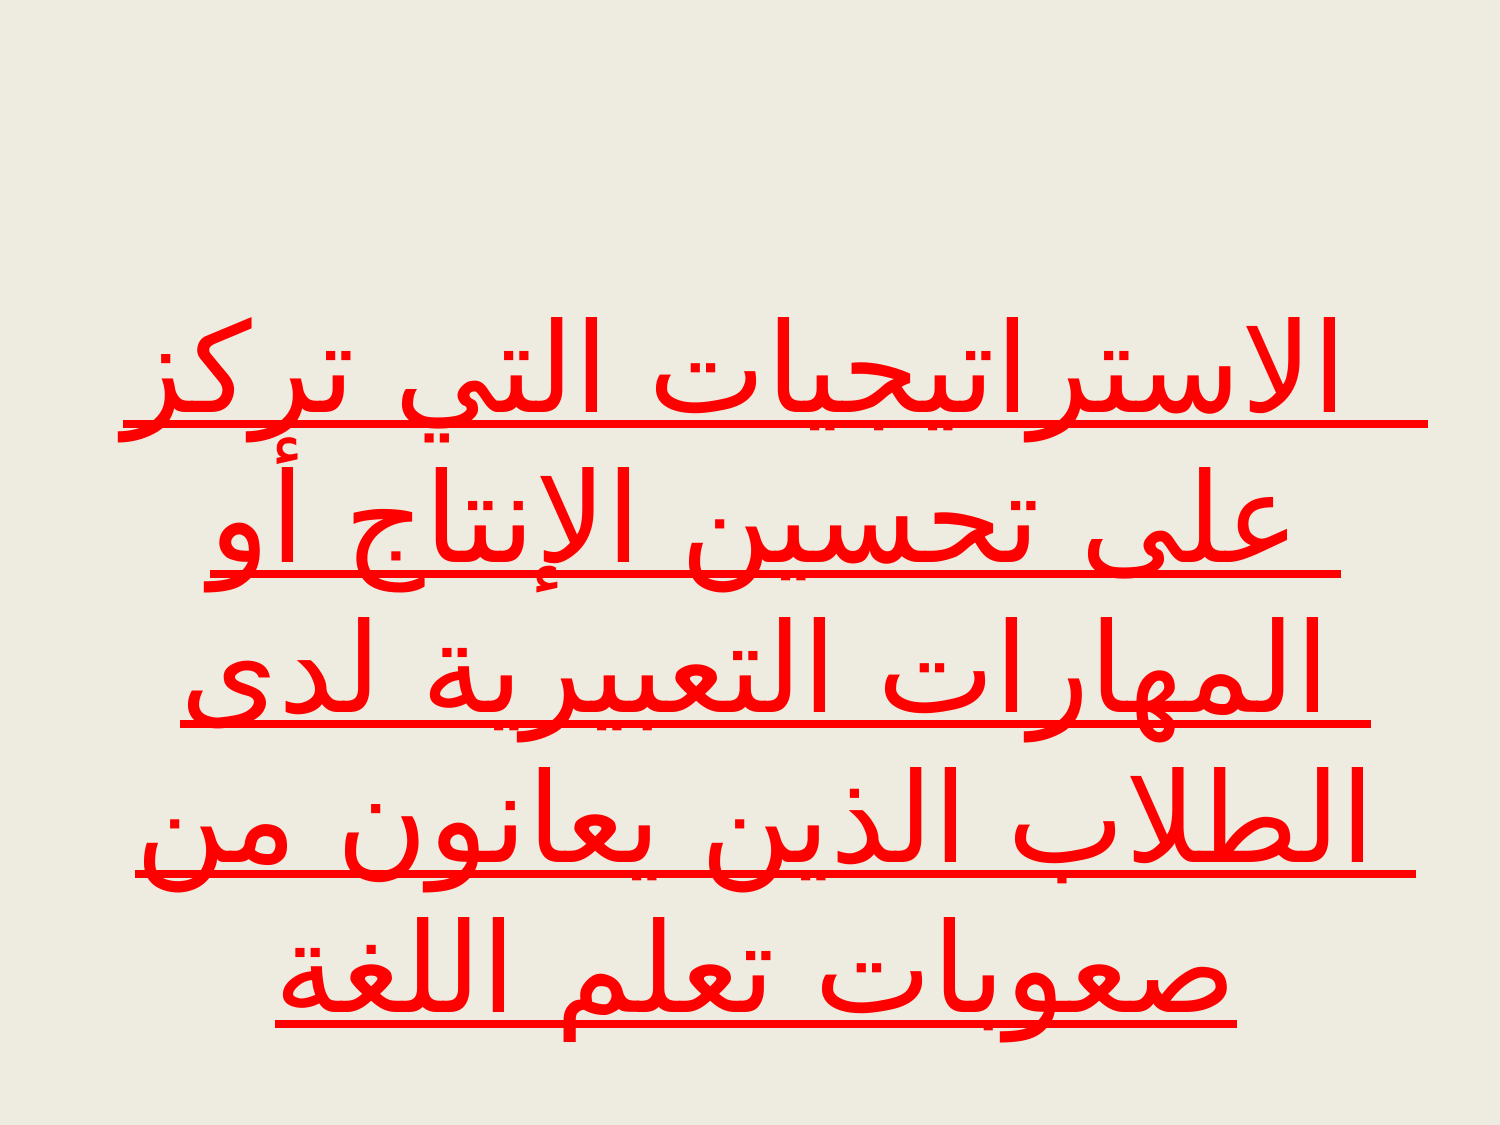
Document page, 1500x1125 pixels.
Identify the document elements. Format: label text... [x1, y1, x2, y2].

subtitle الاستراتيجيات التي تركز على تحسين الإنتاج أو المهارات التعبيرية لدى الطلاب الذين يعانون من صعوبات تعلم اللغة [82, 105, 1430, 1055]
